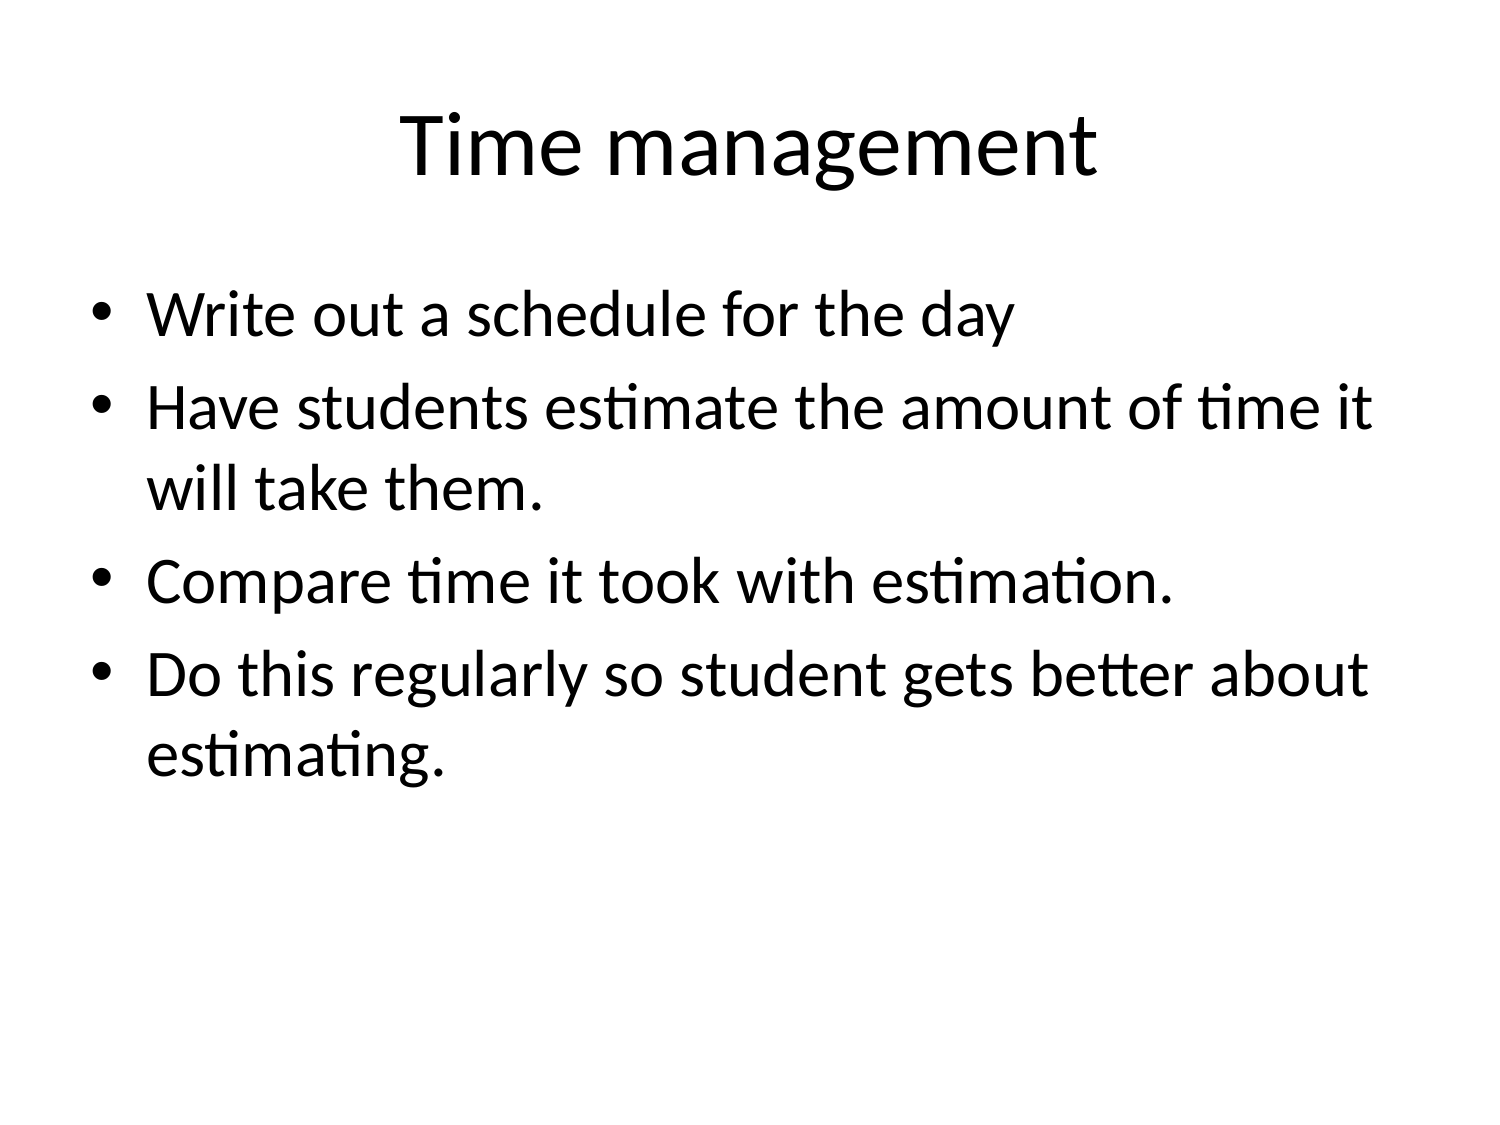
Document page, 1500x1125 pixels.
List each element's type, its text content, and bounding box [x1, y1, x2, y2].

title Time management [75, 45, 1425, 233]
list Write out a schedule for the day Have students estimate the amount of time it will take them. Compare time it took with estimation. Do this regularly so student gets better about estimating. [75, 262, 1425, 1005]
